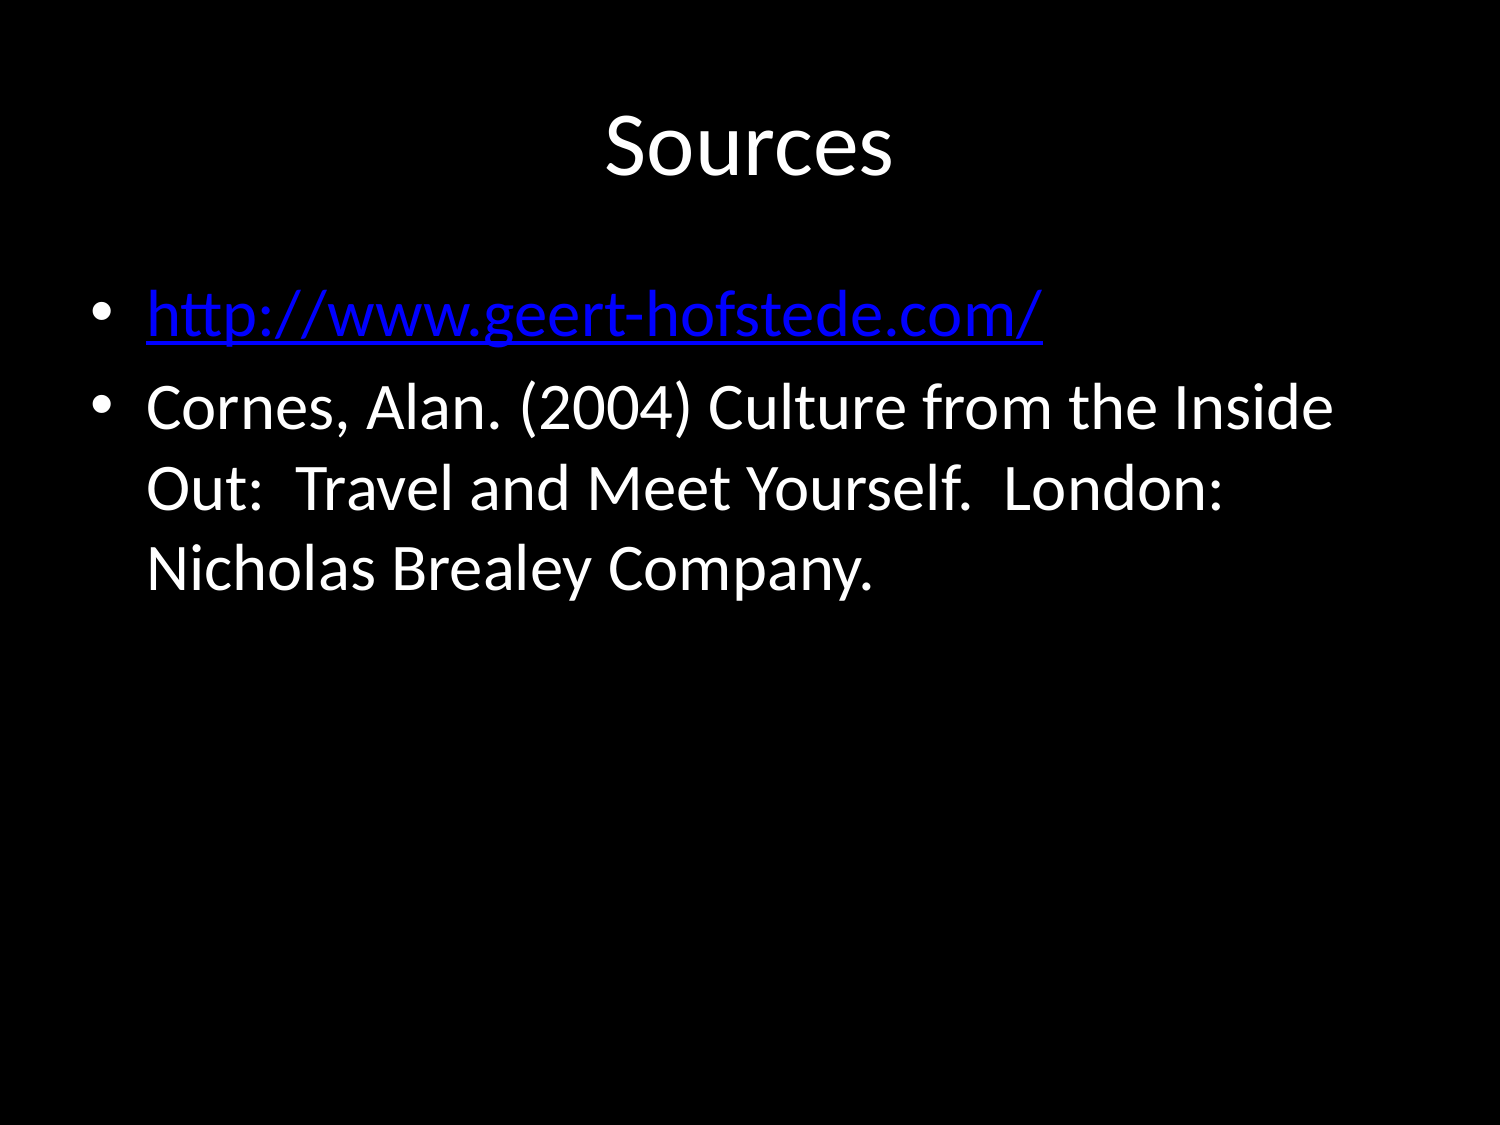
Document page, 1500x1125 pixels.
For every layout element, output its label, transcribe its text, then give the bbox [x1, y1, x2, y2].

list http://www.geert-hofstede.com/ Cornes, Alan. (2004) Culture from the Inside Out: Travel and Meet Yourself. London: Nicholas Brealey Company. [75, 262, 1425, 1005]
title Sources [75, 45, 1425, 233]
